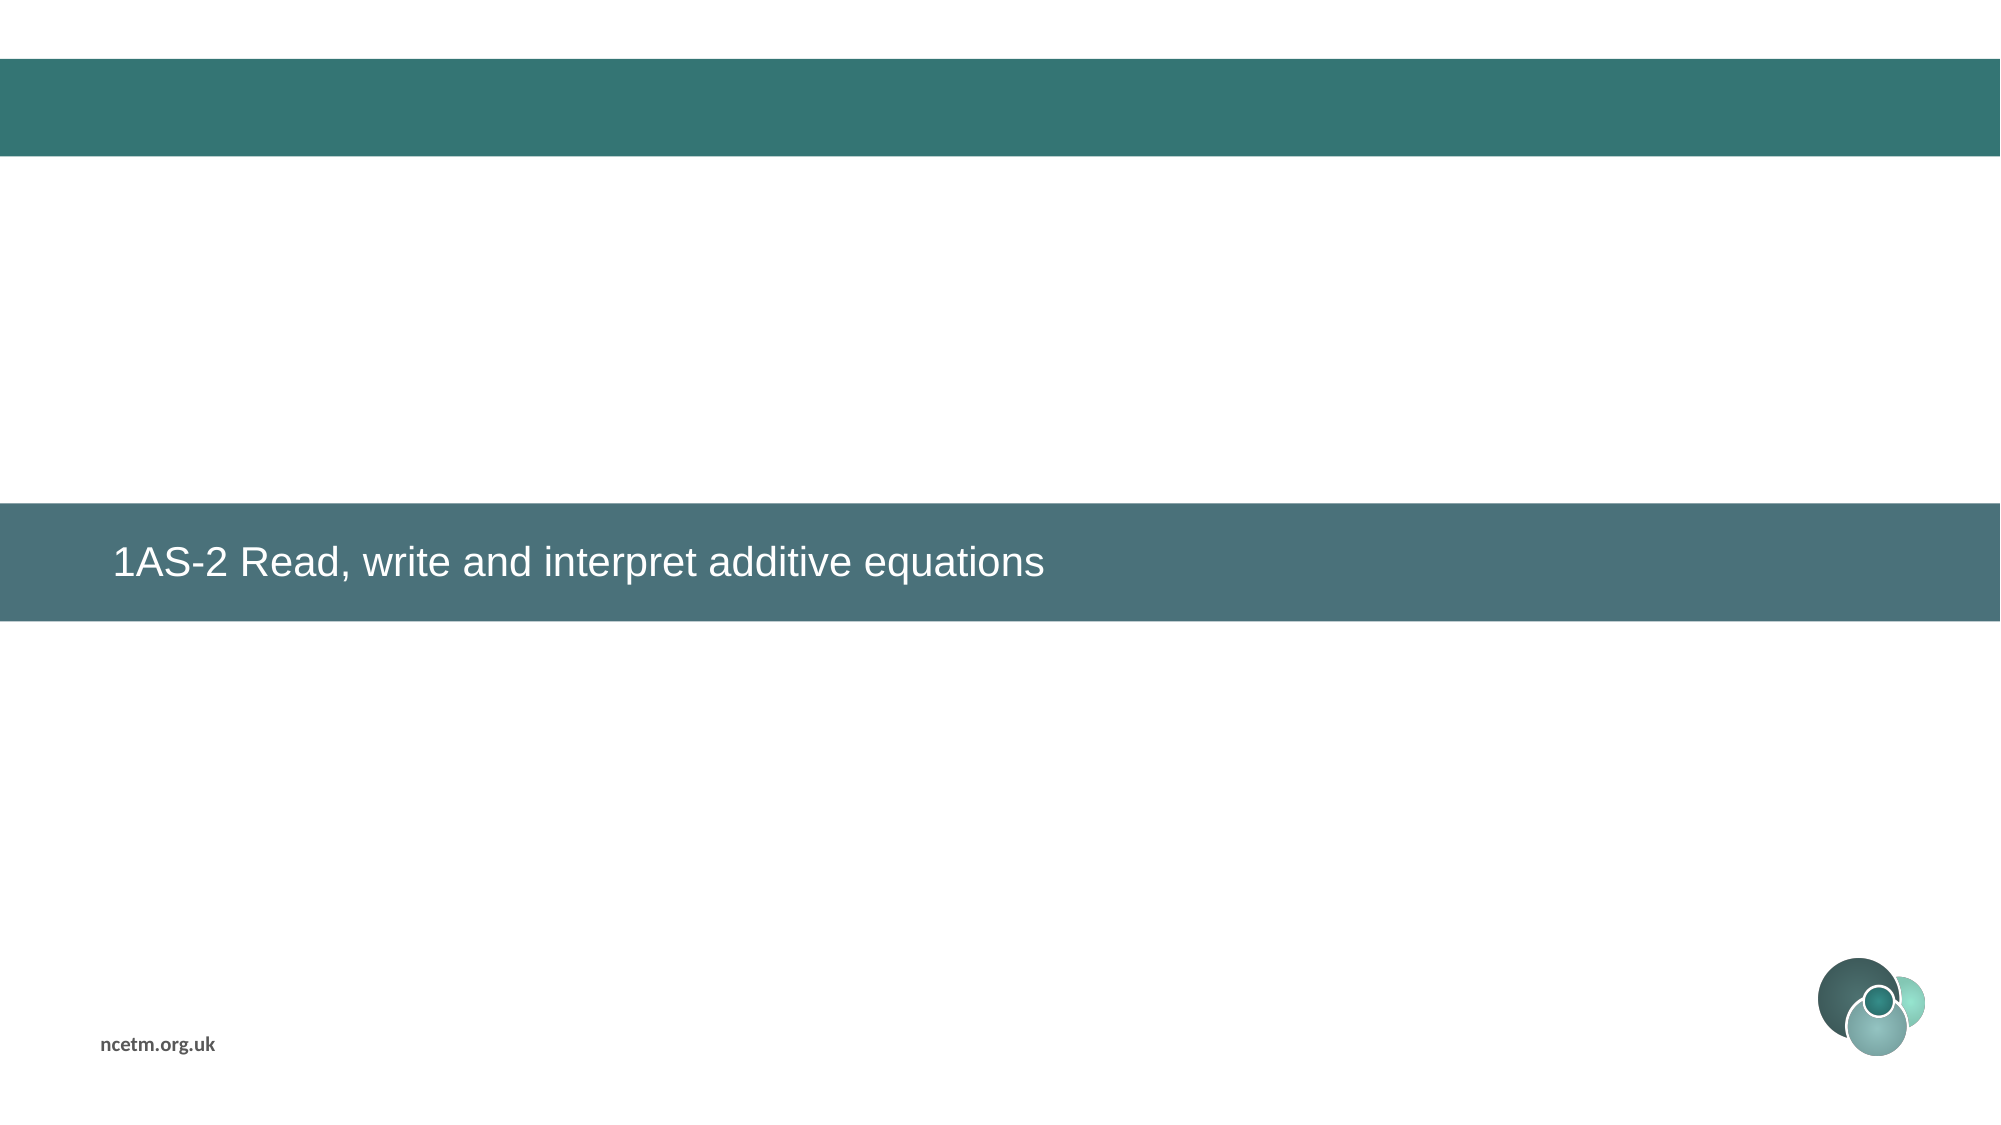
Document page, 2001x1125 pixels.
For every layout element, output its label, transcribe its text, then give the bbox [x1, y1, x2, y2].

text_box 1AS-2 Read, write and interpret additive equations [97, 527, 1945, 598]
picture [1818, 958, 1925, 1056]
text_box [0, 503, 2000, 622]
